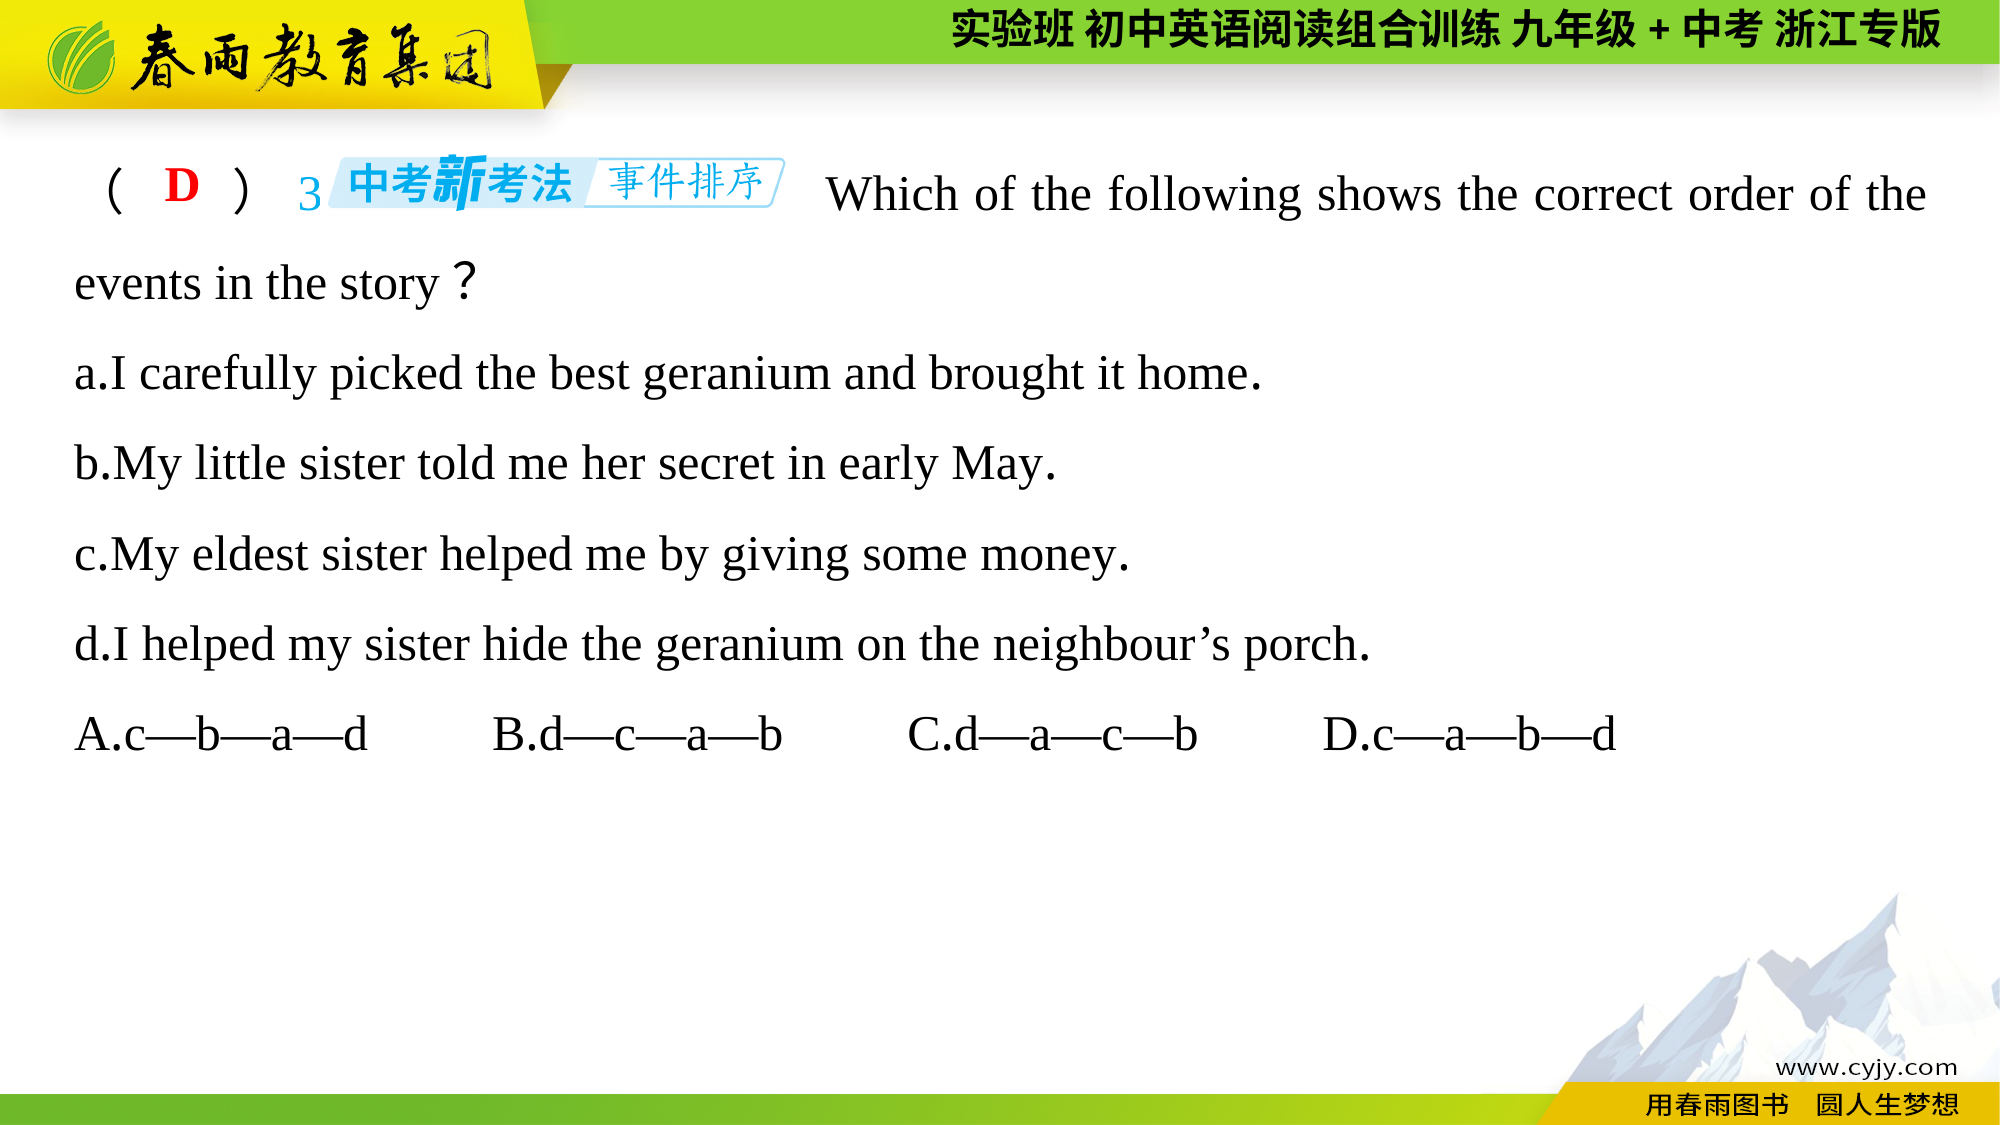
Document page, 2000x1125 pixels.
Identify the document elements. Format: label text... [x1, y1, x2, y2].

picture [0, 0, 2000, 1125]
list （ ）3. Which of the following shows the correct order of the events in the story？ a.I carefully picked the best geranium and brought it home. b.My little sister told me her secret in early May. c.My eldest sister helped me by giving some money. d.I helped my sister hide the geranium on the neighbour’s porch. A.c—b—a—d B.d—c—a—b C.d—a—c—b D.c—a—b—d [59, 122, 1944, 774]
text_box D [149, 144, 216, 219]
